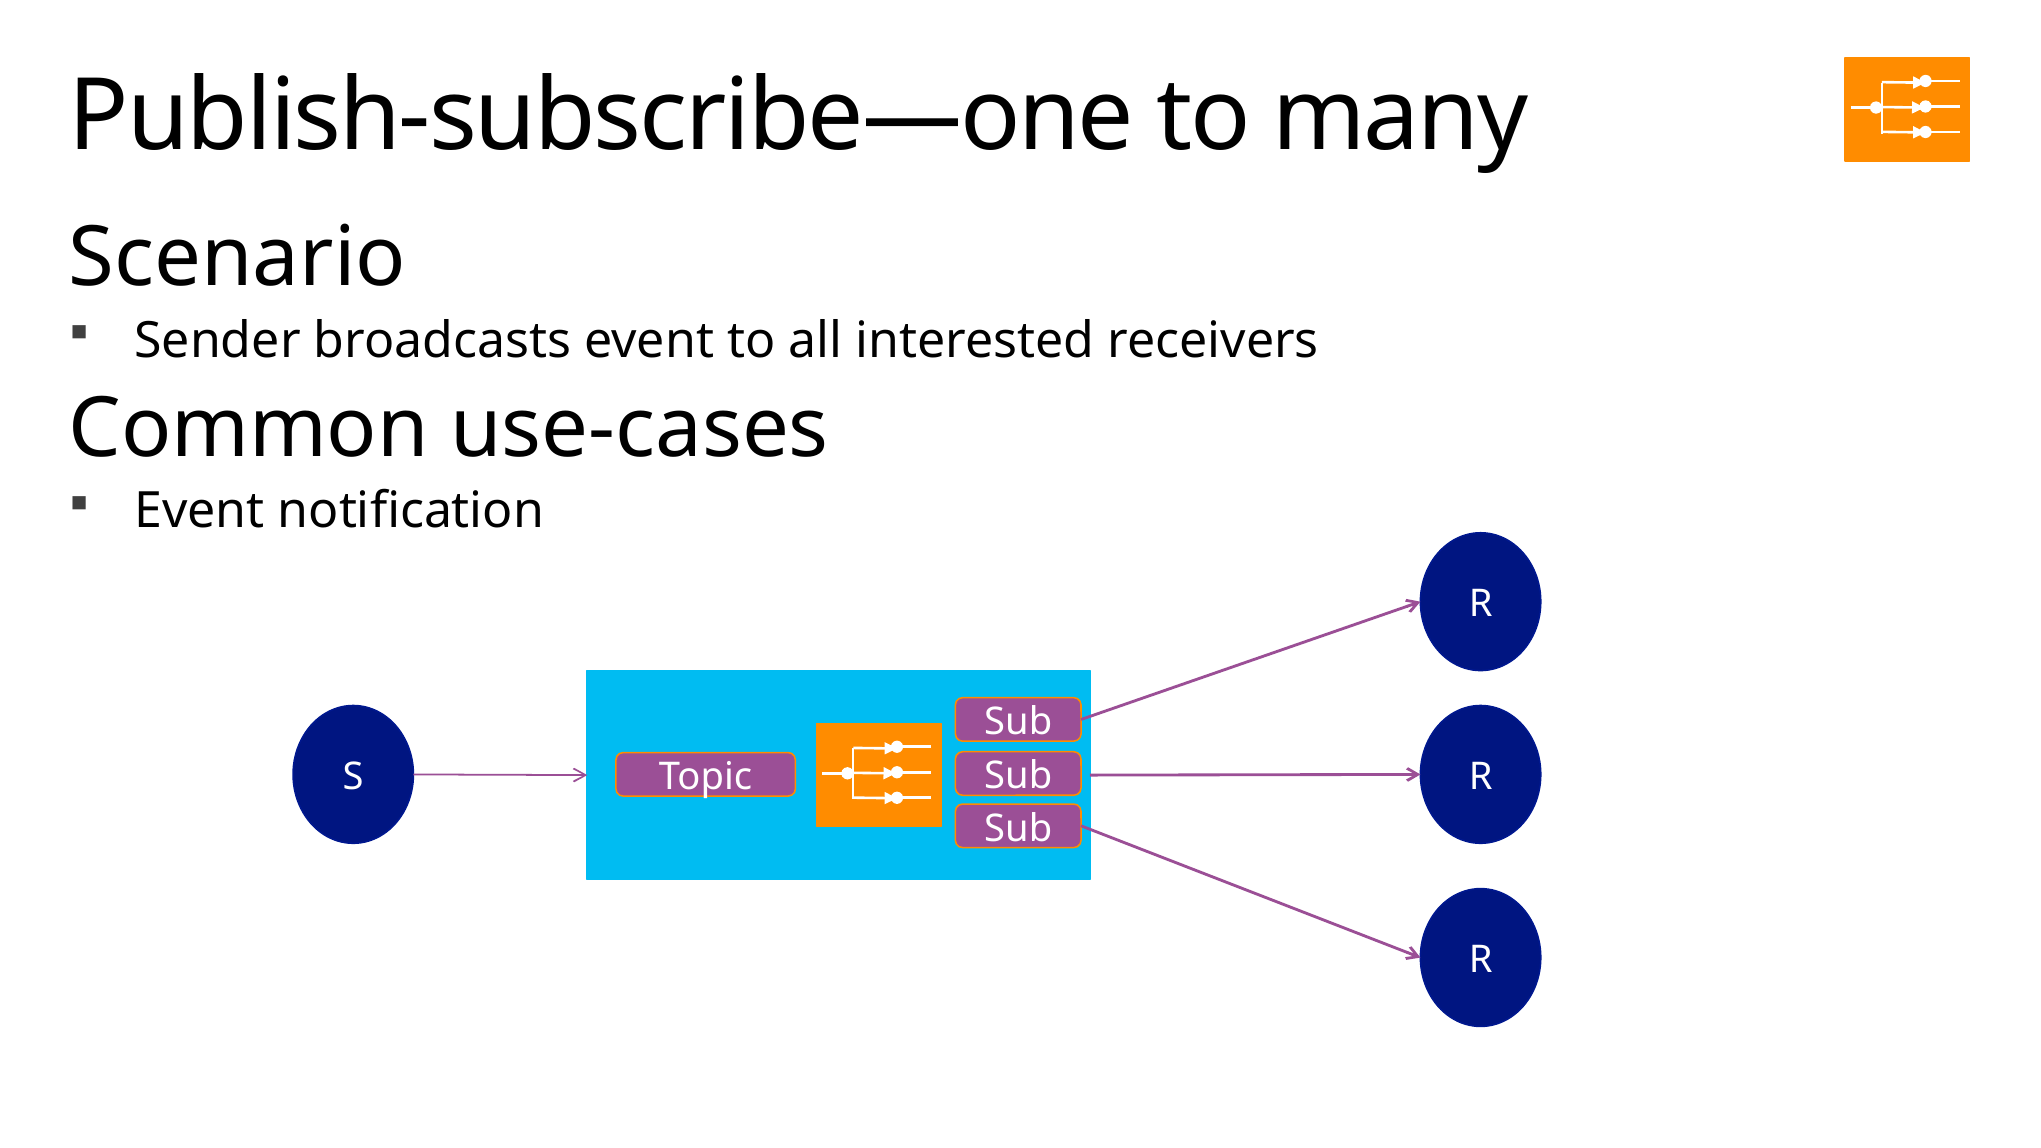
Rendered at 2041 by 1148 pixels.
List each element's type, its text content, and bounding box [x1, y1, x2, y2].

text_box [1844, 57, 1970, 162]
title Publish-subscribe—one to many [45, 48, 1996, 199]
list Scenario Sender broadcasts event to all interested receivers Common use-cases Event notification [45, 199, 1996, 632]
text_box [816, 723, 942, 827]
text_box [292, 532, 1542, 1027]
